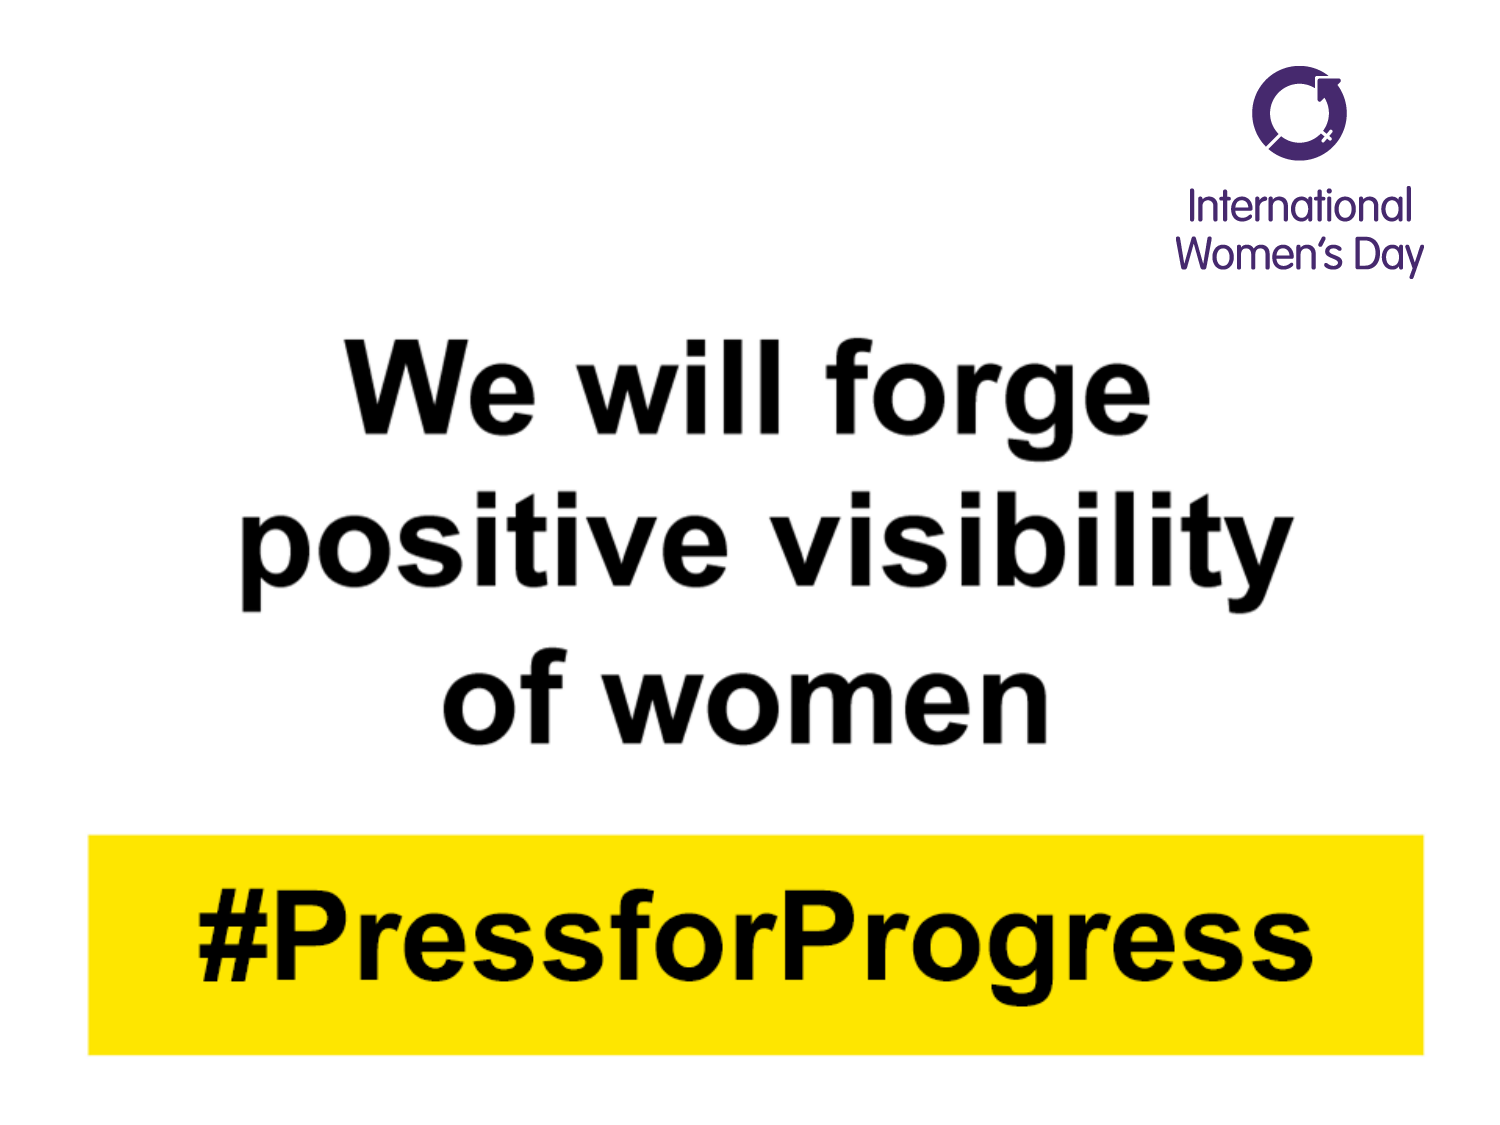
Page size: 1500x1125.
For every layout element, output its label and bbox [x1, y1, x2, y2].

picture [211, 317, 1306, 788]
picture [80, 825, 1436, 1071]
picture [1176, 66, 1424, 279]
